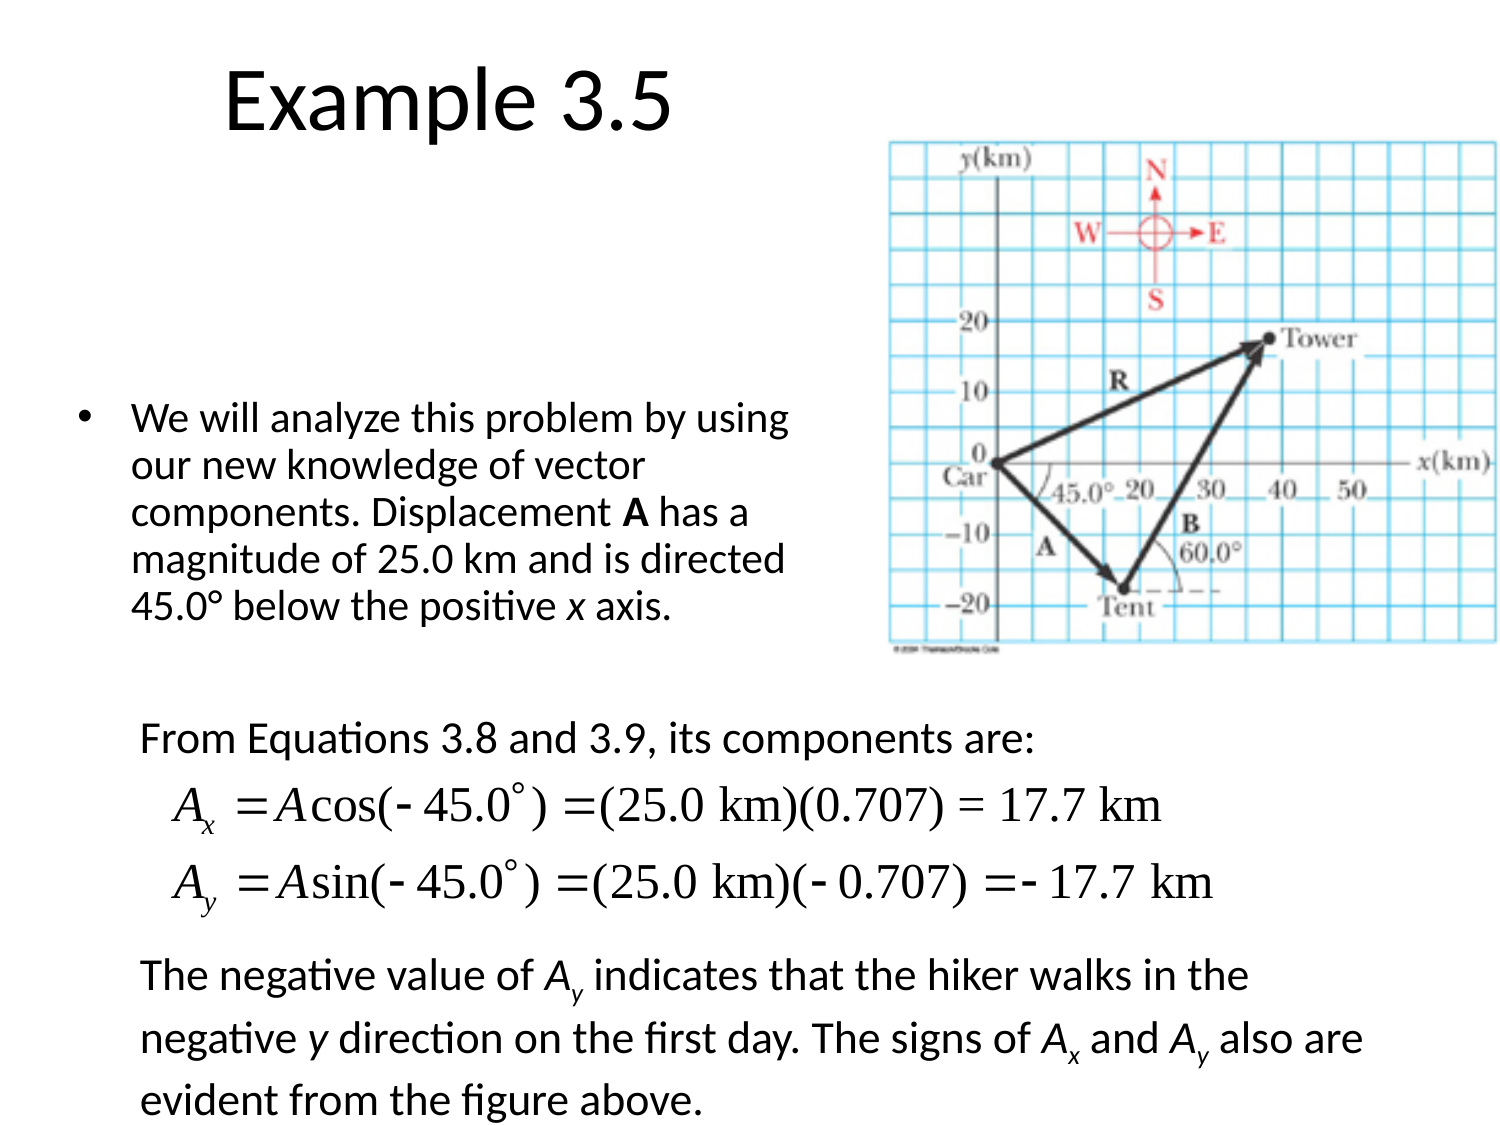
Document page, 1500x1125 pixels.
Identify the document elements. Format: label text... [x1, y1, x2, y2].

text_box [162, 774, 1226, 926]
text_box The negative value of Ay indicates that the hiker walks in the negative y direction on the first day. The signs of Ax and Ay also are evident from the figure above. [125, 937, 1425, 1125]
text_box From Equations 3.8 and 3.9, its components are: [125, 699, 1425, 770]
title Example 3.5 [0, 0, 900, 188]
list We will analyze this problem by using our new knowledge of vector components. Displacement A has a magnitude of 25.0 km and is directed 45.0° below the positive x axis. [62, 387, 863, 638]
picture [887, 137, 1500, 657]
